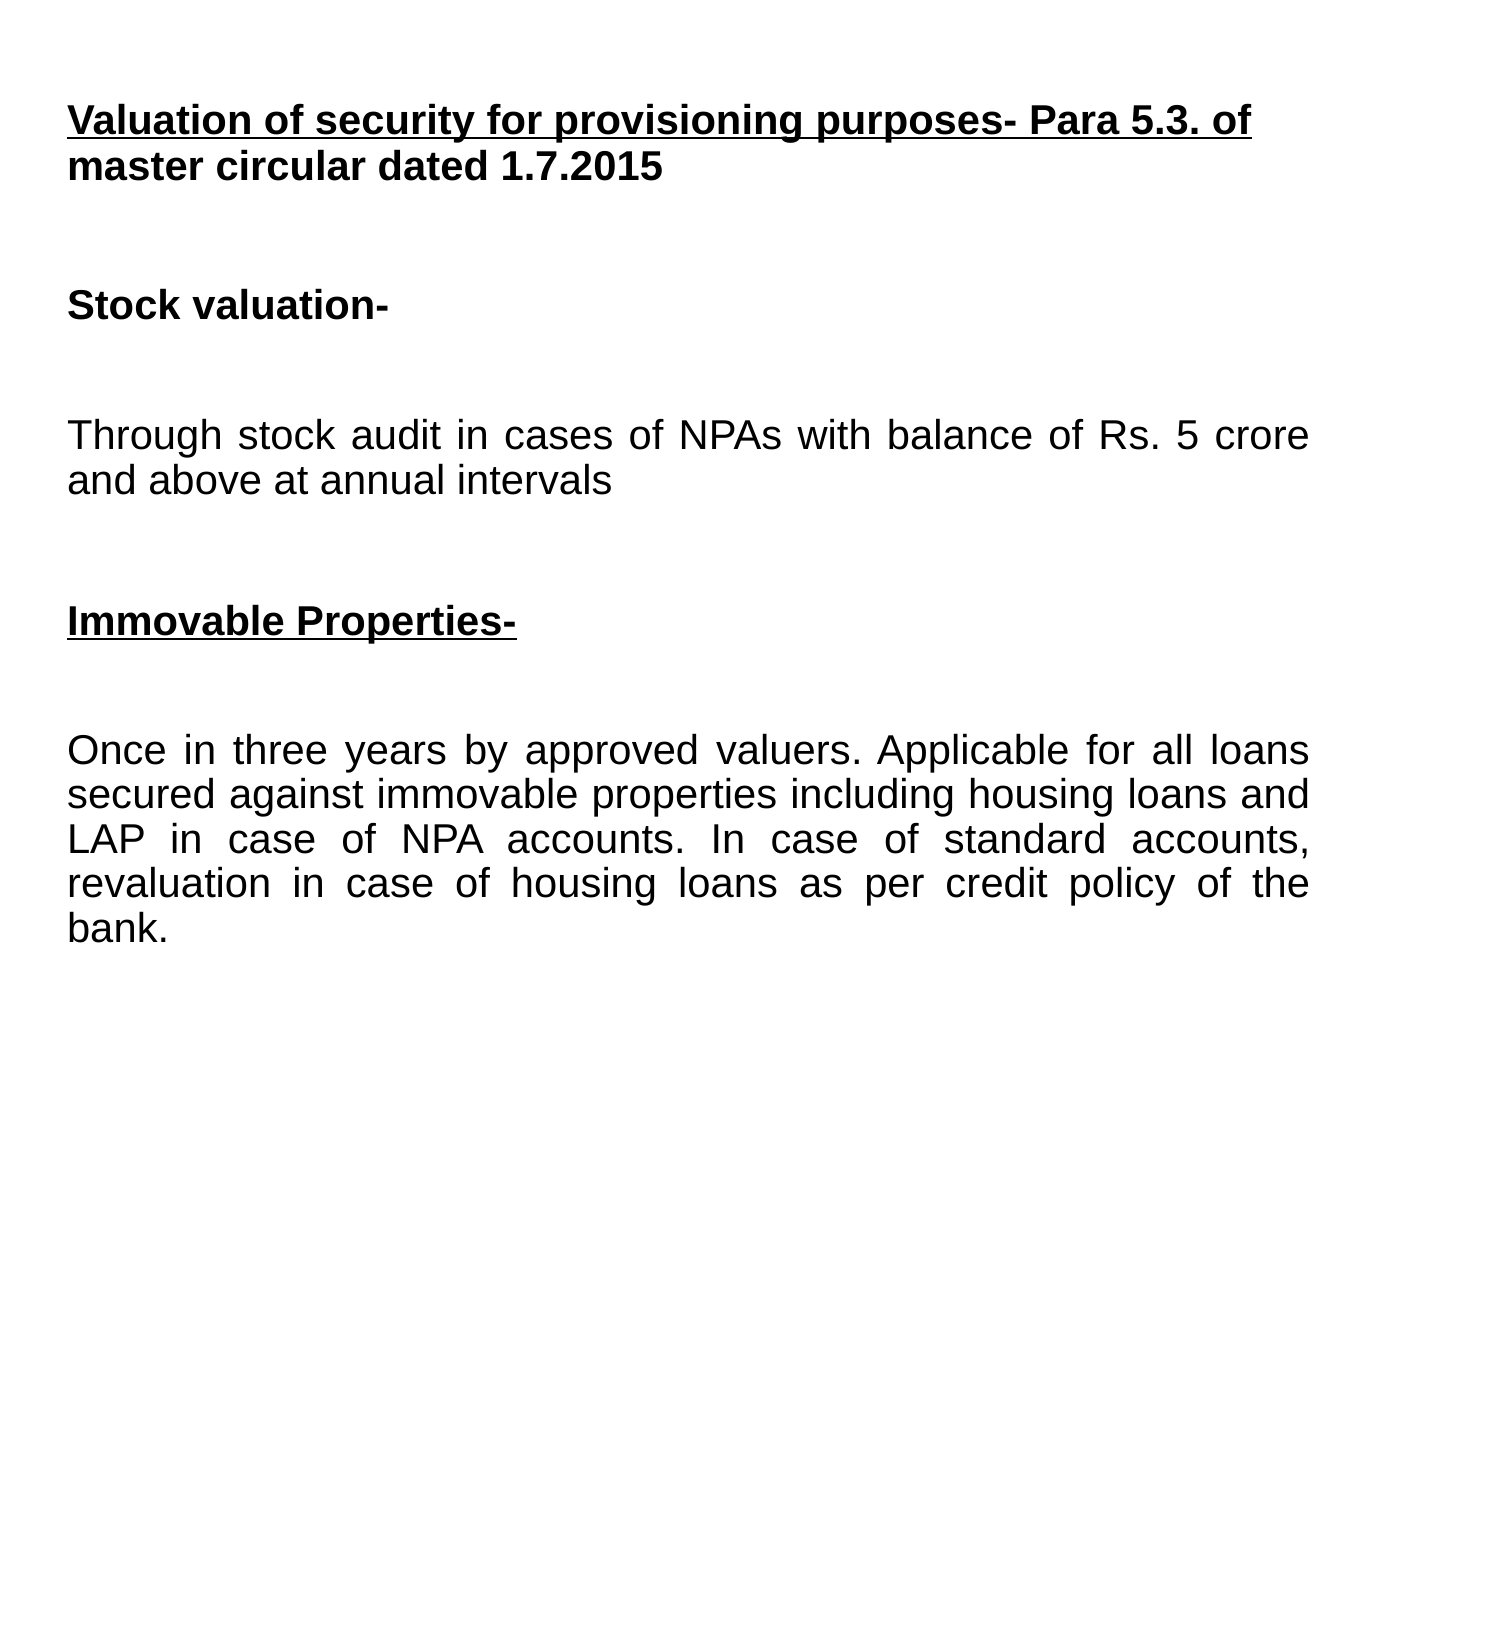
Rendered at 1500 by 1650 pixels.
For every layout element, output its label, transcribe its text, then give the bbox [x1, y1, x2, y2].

text_box Immovable Properties- [64, 593, 521, 639]
text_box Valuation of security for provisioning purposes- Para 5.3. of master circular dated 1.7.2015 [65, 97, 1253, 180]
text_box Stock valuation- [64, 277, 395, 315]
text_box Once in three years by approved valuers. Applicable for all loans secured against immovable properties including housing loans and LAP in case of NPA accounts. In case of standard accounts, revaluation in case of housing loans as per credit policy of the bank. [65, 727, 1313, 945]
text_box Through stock audit in cases of NPAs with balance of Rs. 5 crore and above at annual intervals [65, 412, 1313, 495]
